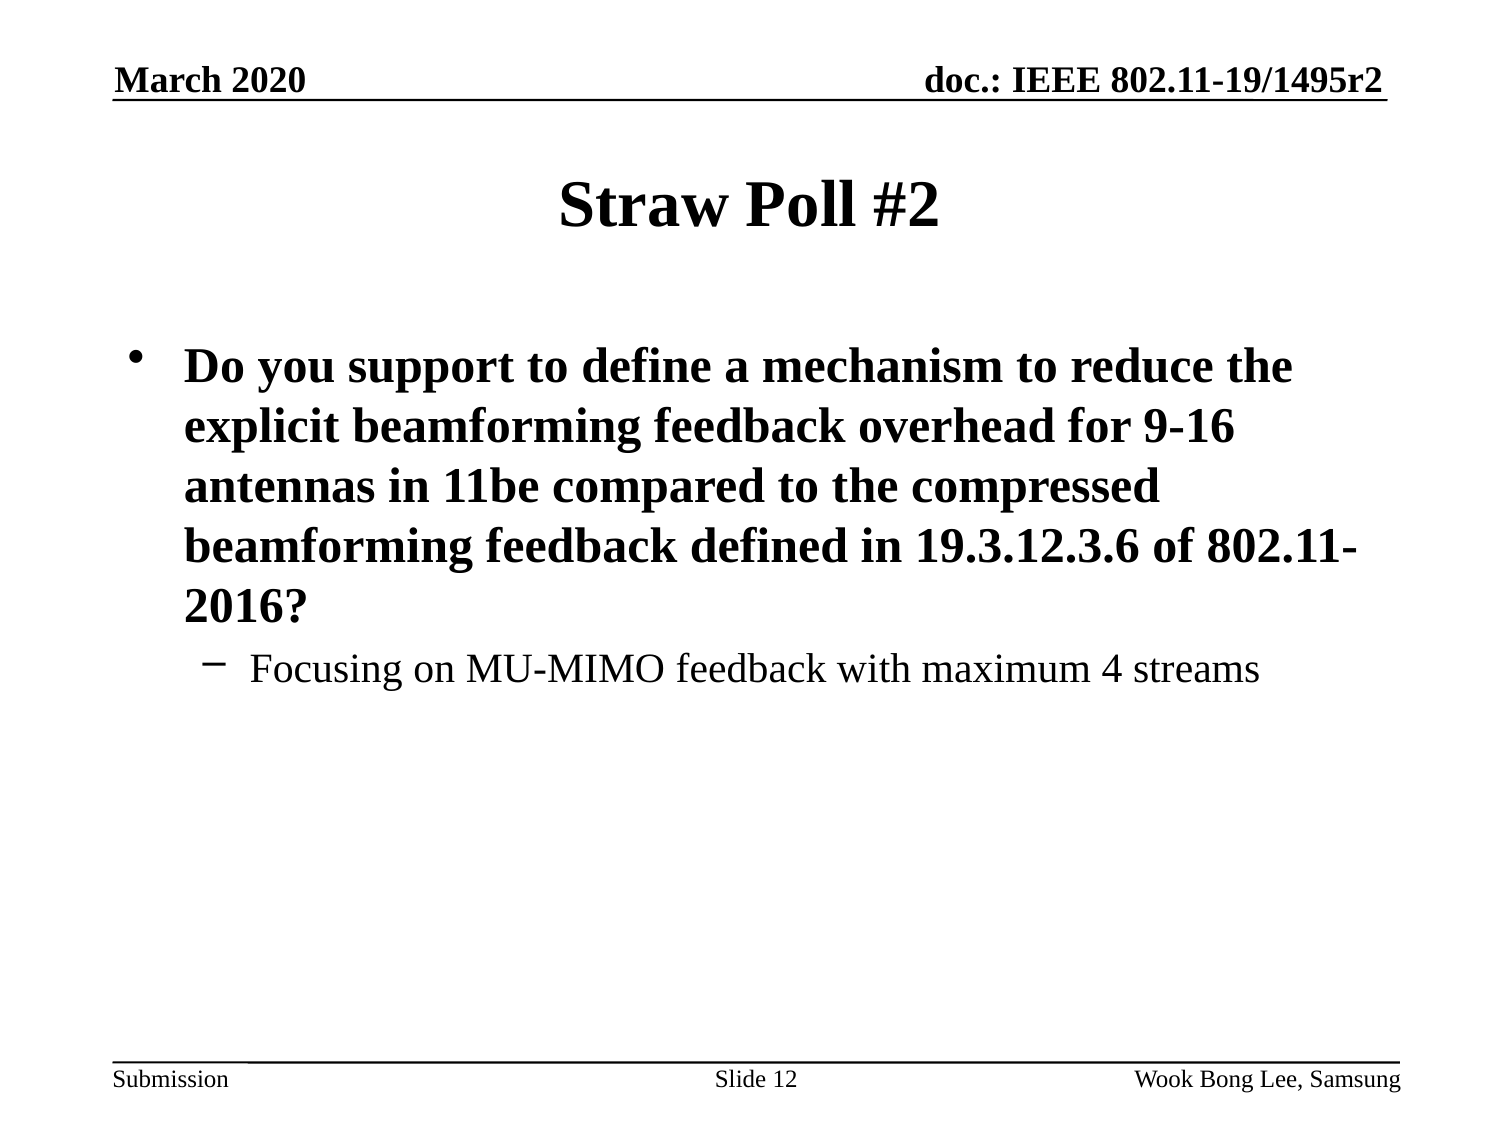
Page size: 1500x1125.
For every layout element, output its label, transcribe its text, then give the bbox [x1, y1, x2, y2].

slide_number Slide 12 [712, 1061, 800, 1093]
list Do you support to define a mechanism to reduce the explicit beamforming feedback overhead for 9-16 antennas in 11be compared to the compressed beamforming feedback defined in 19.3.12.3.6 of 802.11-2016? Focusing on MU-MIMO feedback with maximum 4 streams [112, 324, 1388, 1001]
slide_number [114, 54, 309, 101]
title Straw Poll #2 [112, 112, 1388, 288]
footer Wook Bong Lee, Samsung [1130, 1061, 1402, 1093]
